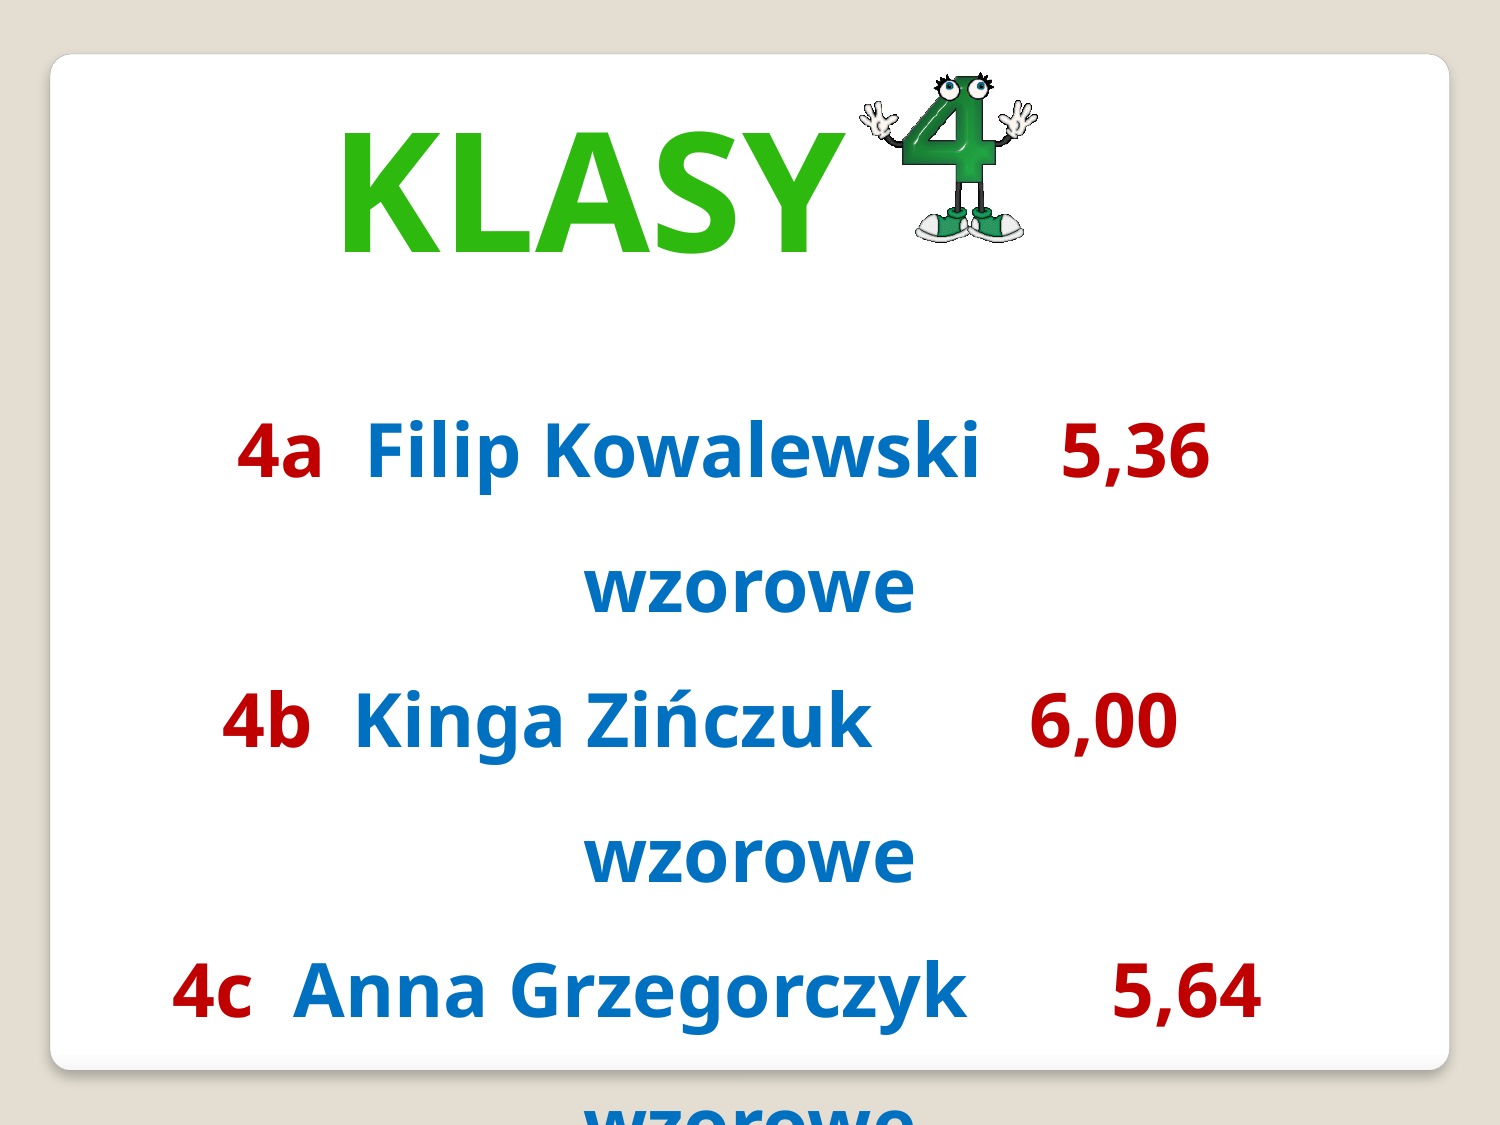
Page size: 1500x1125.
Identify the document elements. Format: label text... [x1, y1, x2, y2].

text_box 4a Filip Kowalewski 5,36 wzorowe 4b Kinga Zińczuk 6,00 wzorowe 4c Anna Grzegorczyk 5,64 wzorowe [53, 349, 1447, 1125]
text_box KLASY [316, 78, 862, 293]
picture [844, 42, 1058, 247]
